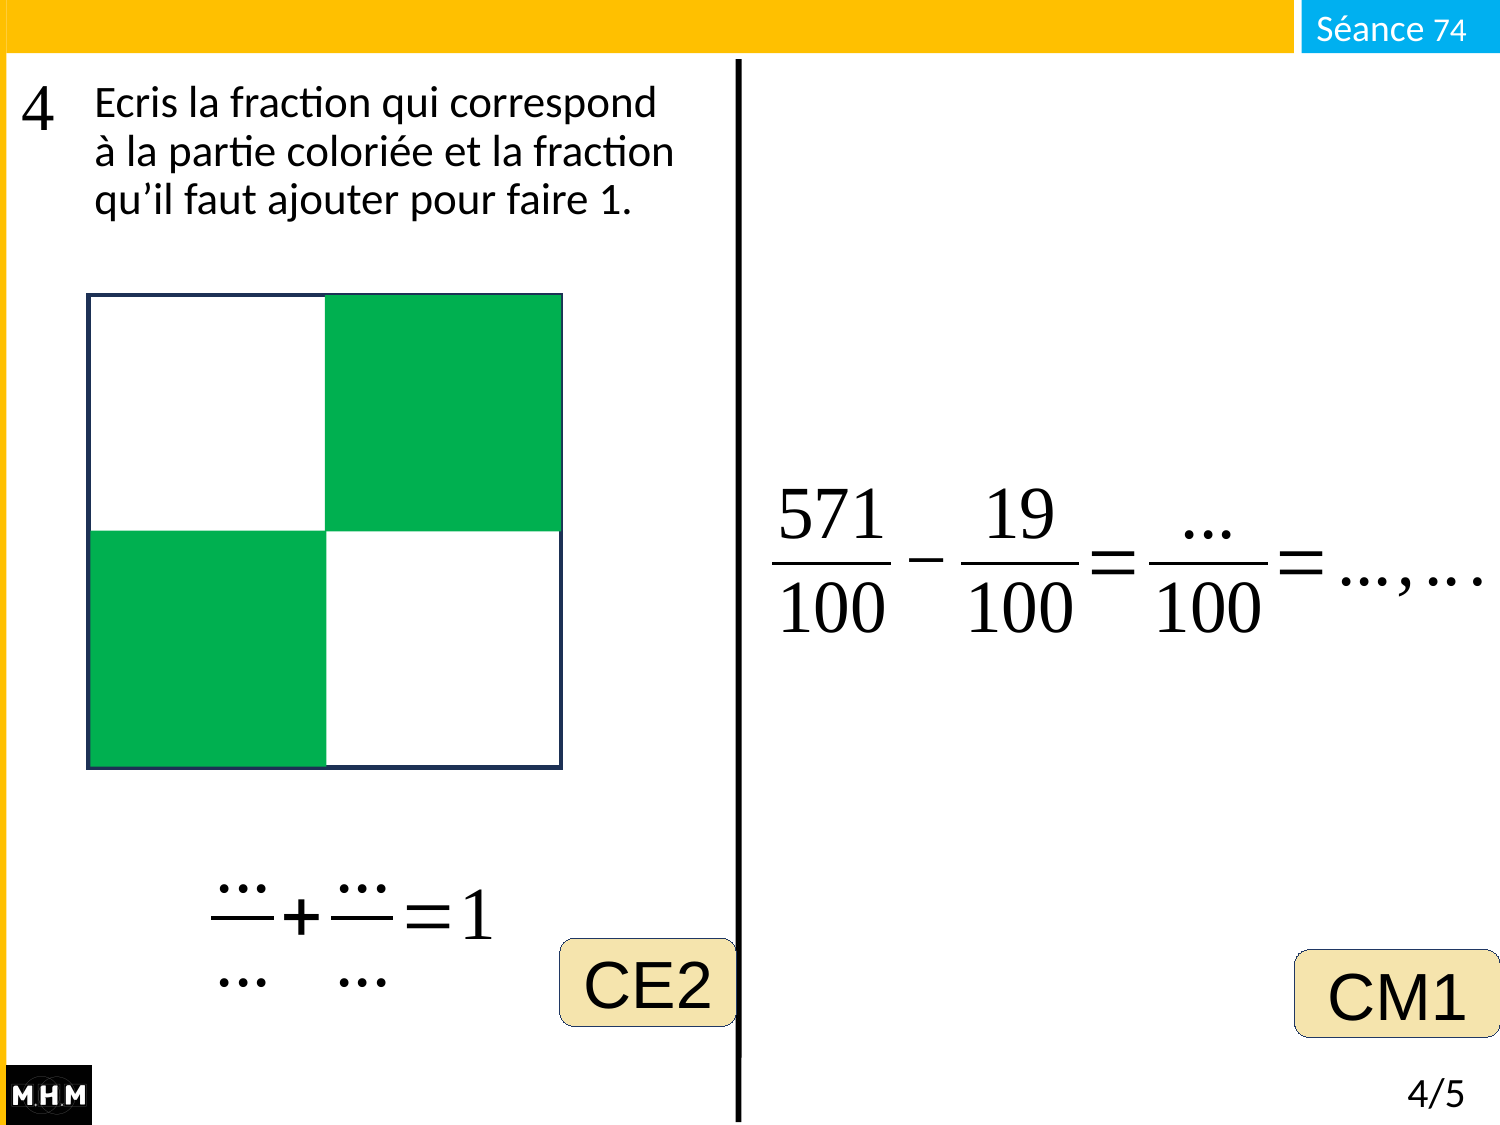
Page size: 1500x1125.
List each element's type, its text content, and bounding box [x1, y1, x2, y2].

text_box CM1 [1294, 949, 1500, 1038]
picture [6, 1065, 92, 1125]
text_box [823, 565, 832, 584]
title Ecris la fraction qui correspond à la partie coloriée et la fraction qu’il faut ajouter pour faire 1. [79, 69, 692, 234]
list 4/5 [1373, 1064, 1500, 1125]
text_box [88, 529, 328, 769]
text_box CE2 [559, 938, 737, 1027]
text_box [86, 293, 563, 770]
text_box [823, 451, 832, 489]
text_box [823, 526, 832, 562]
text_box [323, 293, 563, 533]
text_box [823, 495, 832, 534]
